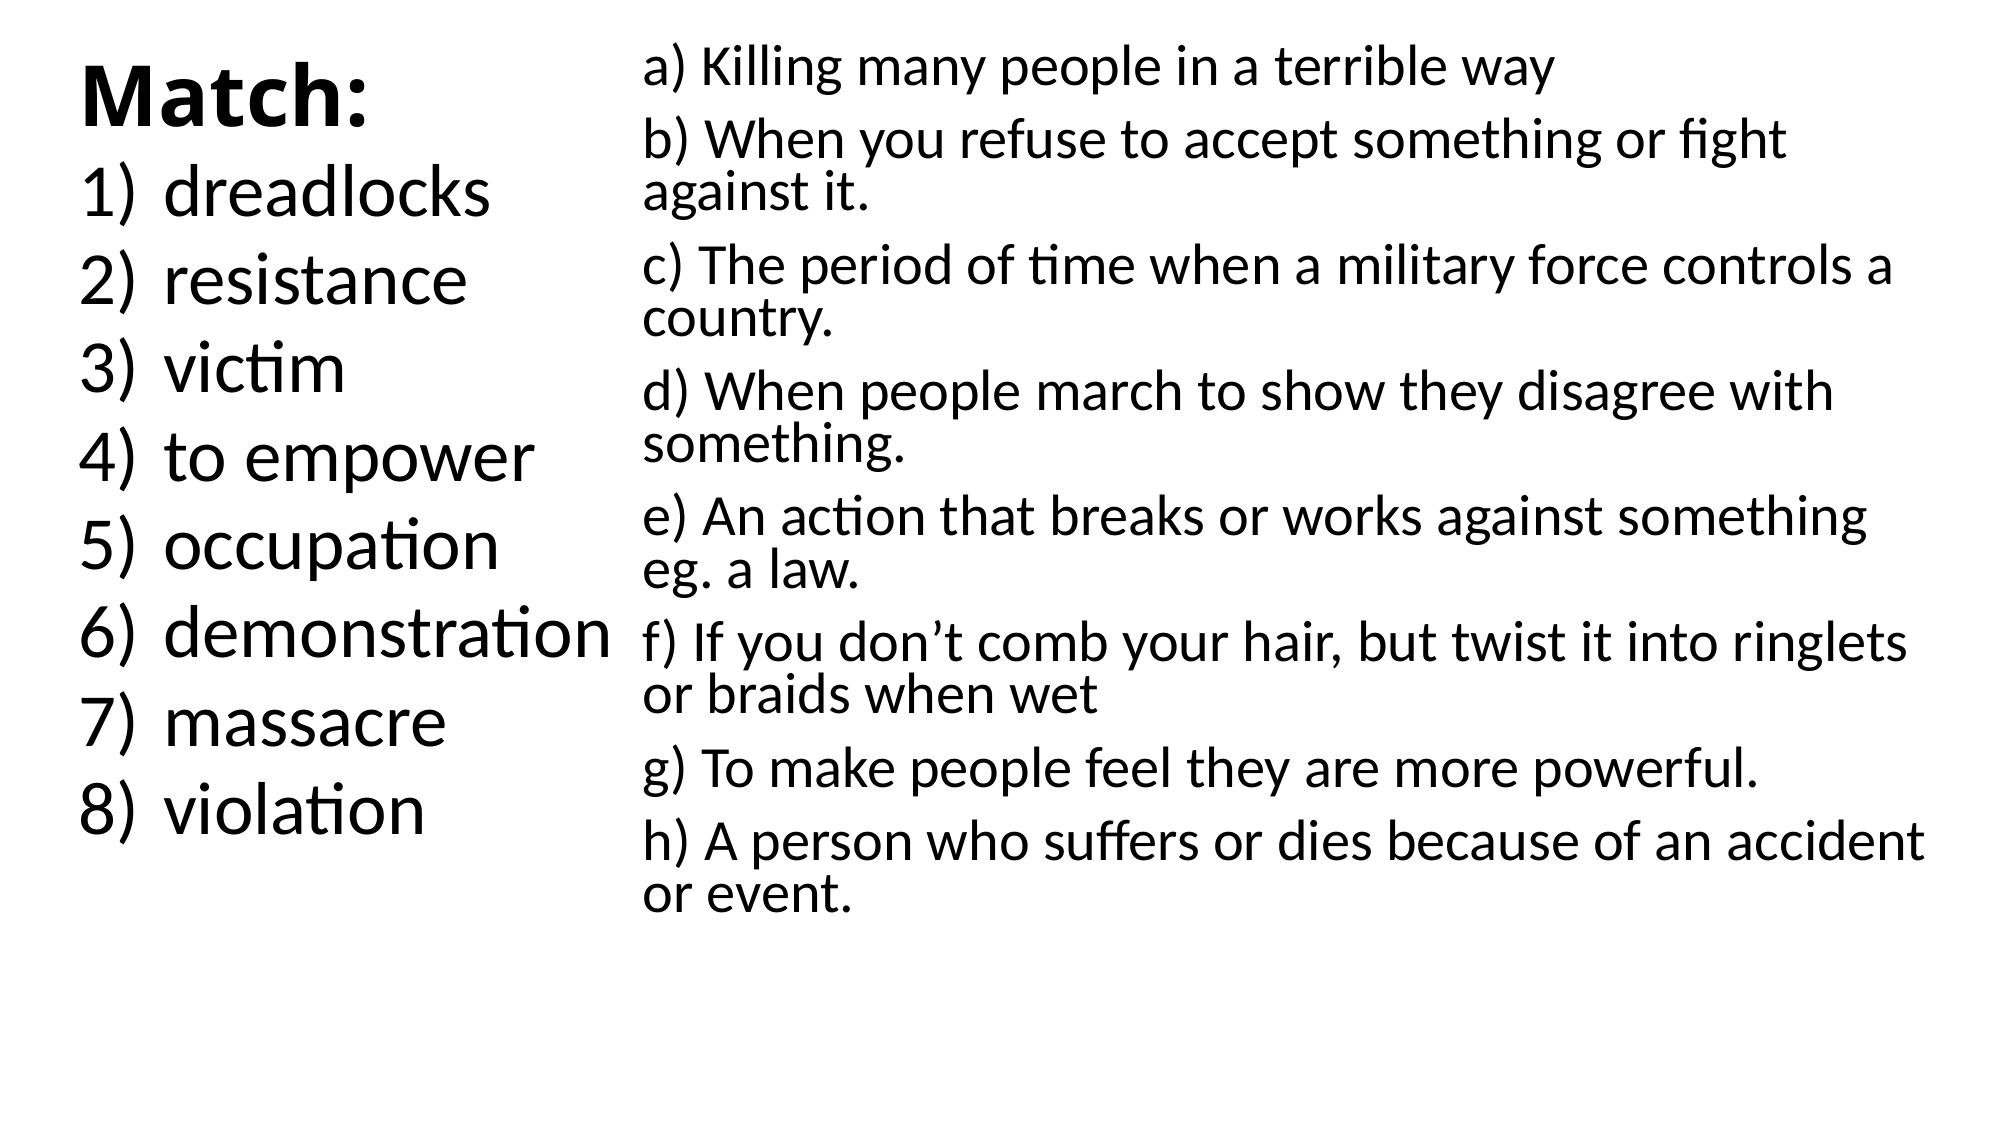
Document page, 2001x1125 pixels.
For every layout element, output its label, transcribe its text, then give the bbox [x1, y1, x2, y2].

list dreadlocks resistance victim to empower occupation demonstration massacre violation [63, 154, 627, 1077]
title Match: [63, 35, 577, 154]
list a) Killing many people in a terrible way b) When you refuse to accept something or fight against it. c) The period of time when a military force controls a country. d) When people march to show they disagree with something. e) An action that breaks or works against something eg. a law. f) If you don’t comb your hair, but twist it into ringlets or braids when wet g) To make people feel they are more powerful. h) A person who suffers or dies because of an accident or event. [627, 35, 1965, 1104]
